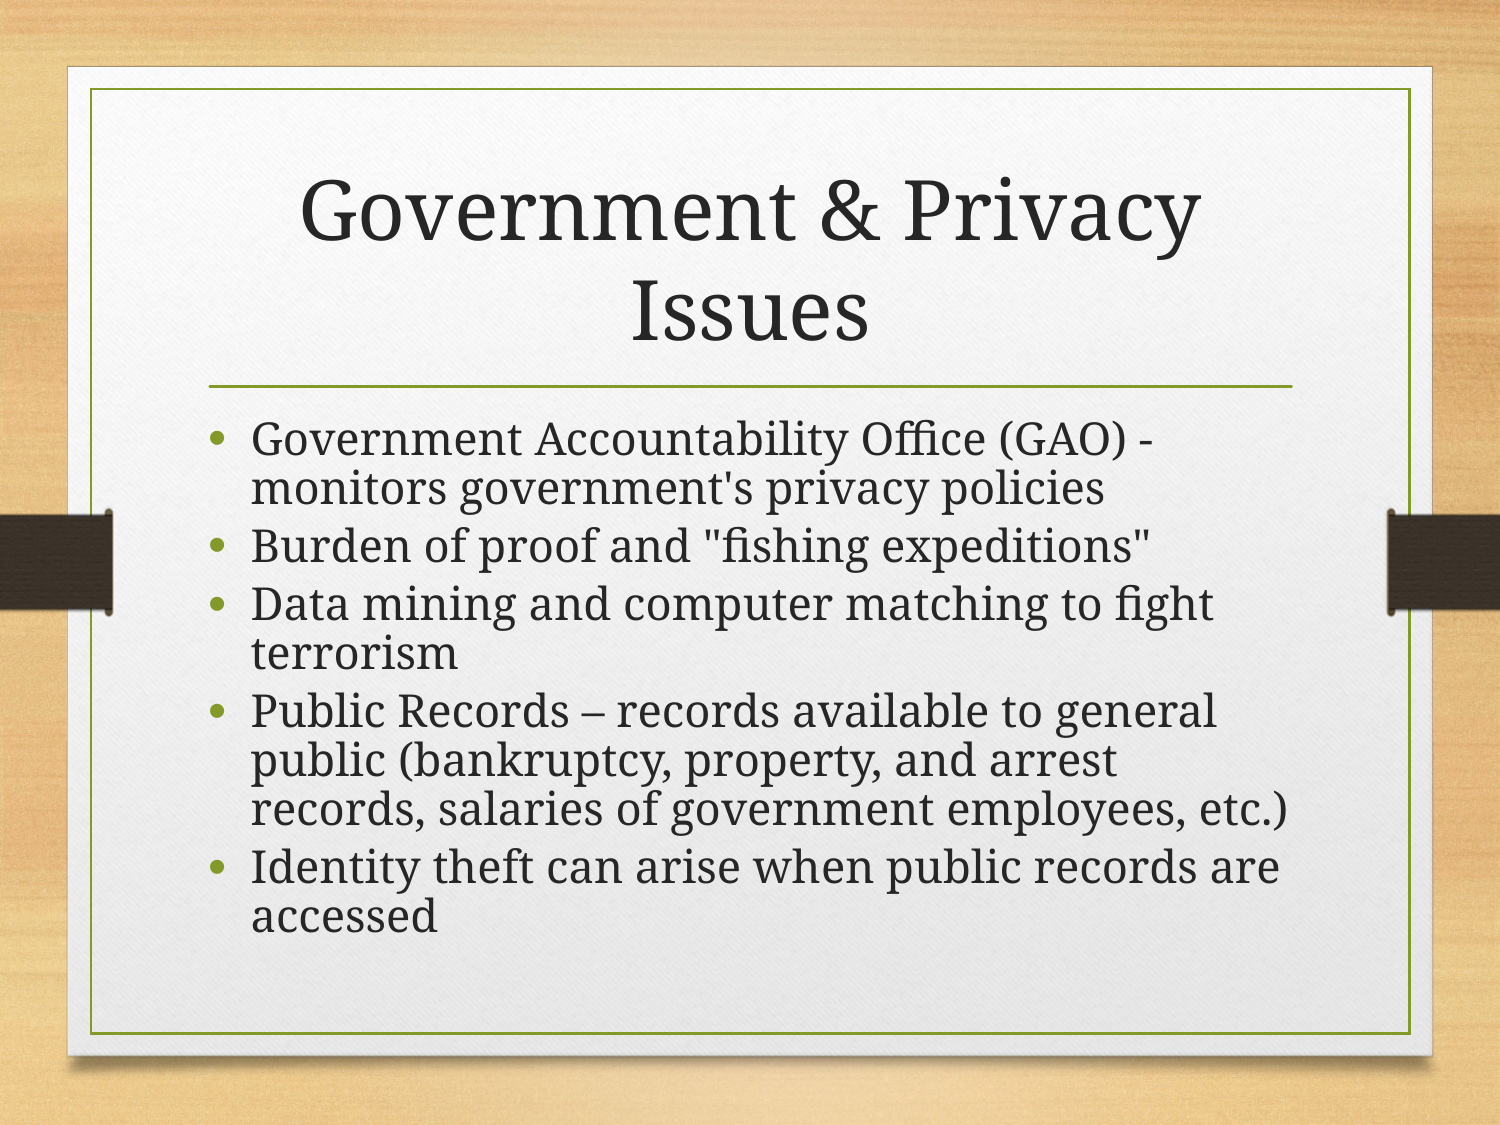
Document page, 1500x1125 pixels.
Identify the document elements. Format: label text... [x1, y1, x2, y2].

list Government Accountability Office (GAO) - monitors government's privacy policies Burden of proof and "fishing expeditions" Data mining and computer matching to fight terrorism Public Records – records available to general public (bankruptcy, property, and arrest records, salaries of government employees, etc.) Identity theft can arise when public records are accessed [193, 408, 1309, 974]
title Government & Privacy Issues [193, 150, 1309, 365]
picture [0, 0, 1500, 1125]
